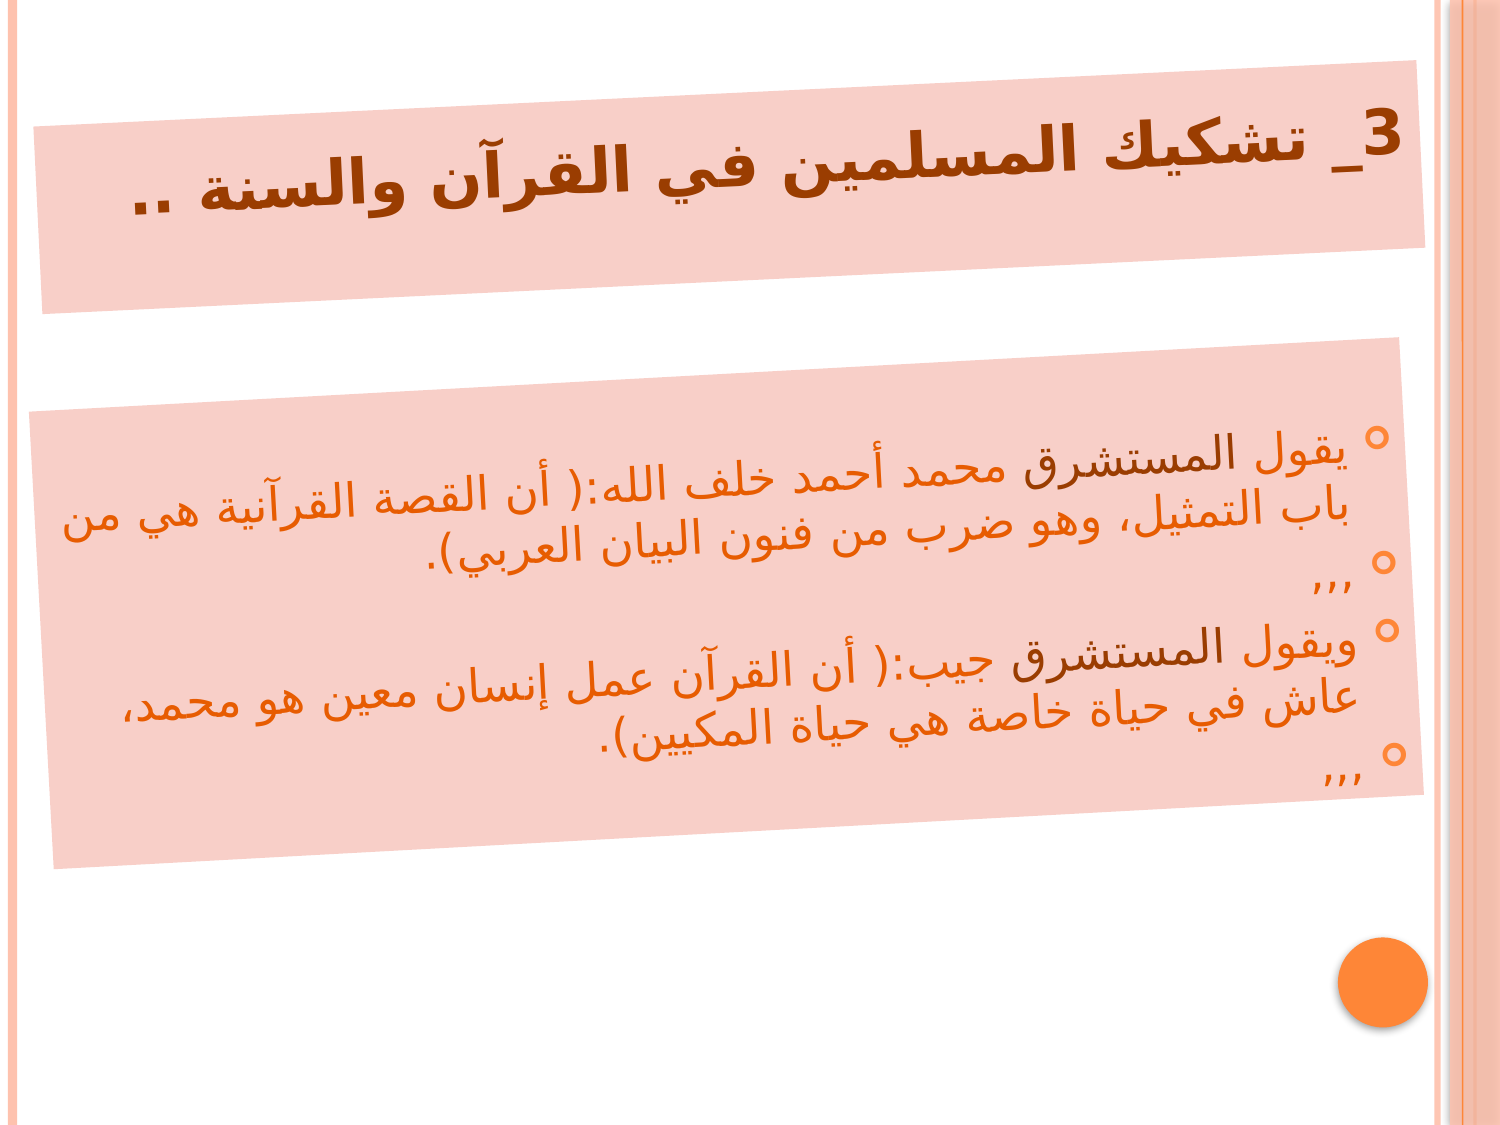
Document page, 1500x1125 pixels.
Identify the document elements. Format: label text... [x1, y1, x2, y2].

list يقول المستشرق محمد أحمد خلف الله:( أن القصة القرآنية هي من باب التمثيل، وهو ضرب من فنون البيان العربي). ,,, ويقول المستشرق جيب:( أن القرآن عمل إنسان معين هو محمد، عاش في حياة خاصة هي حياة المكيين). ,,, [28, 337, 1424, 870]
title 3_ تشكيك المسلمين في القرآن والسنة .. [33, 60, 1426, 315]
